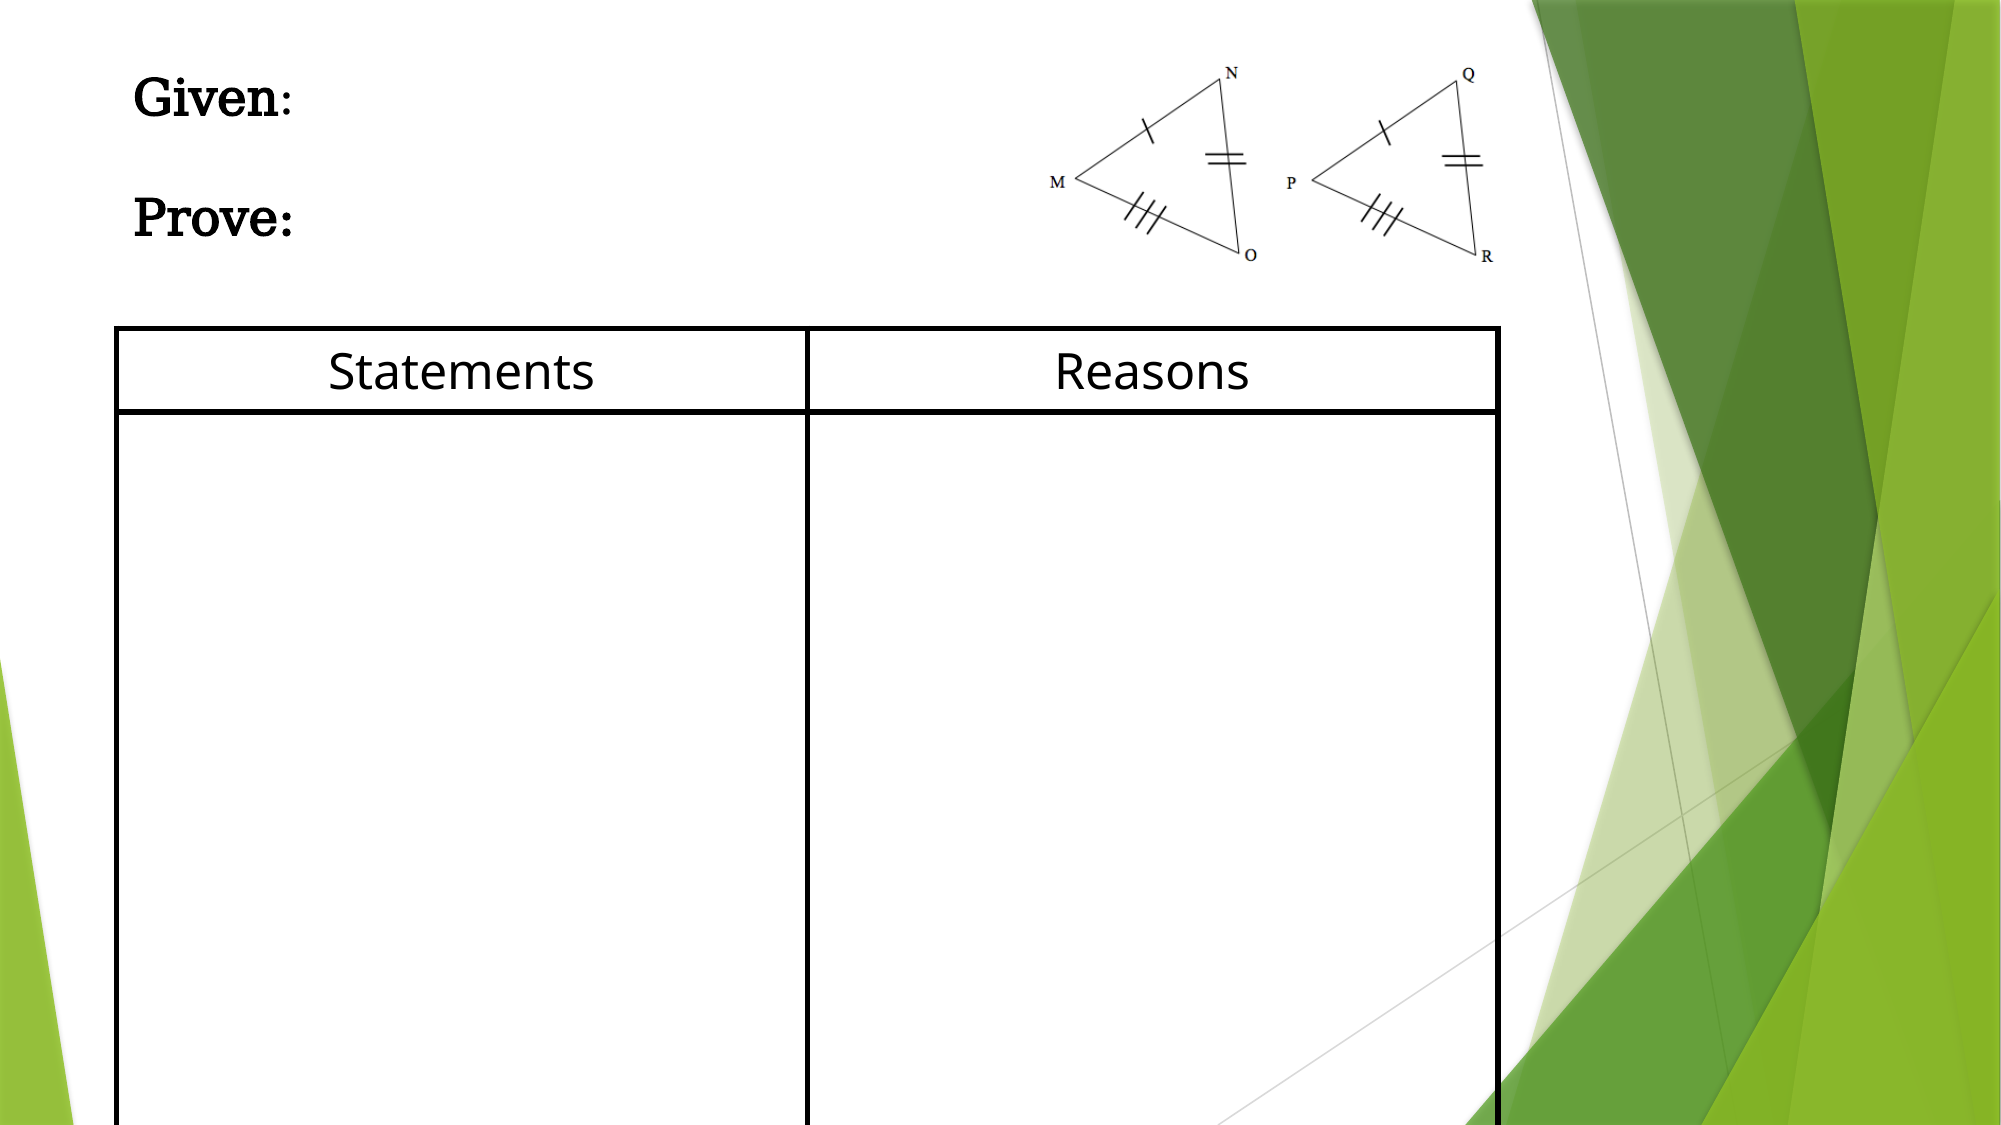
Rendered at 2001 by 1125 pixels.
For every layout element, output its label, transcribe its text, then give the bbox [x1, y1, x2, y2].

table_header Statements [119, 331, 805, 409]
table_cell [810, 415, 1495, 1125]
table_header Reasons [810, 331, 1495, 409]
picture [1018, 32, 1509, 280]
table_cell [119, 415, 805, 1125]
